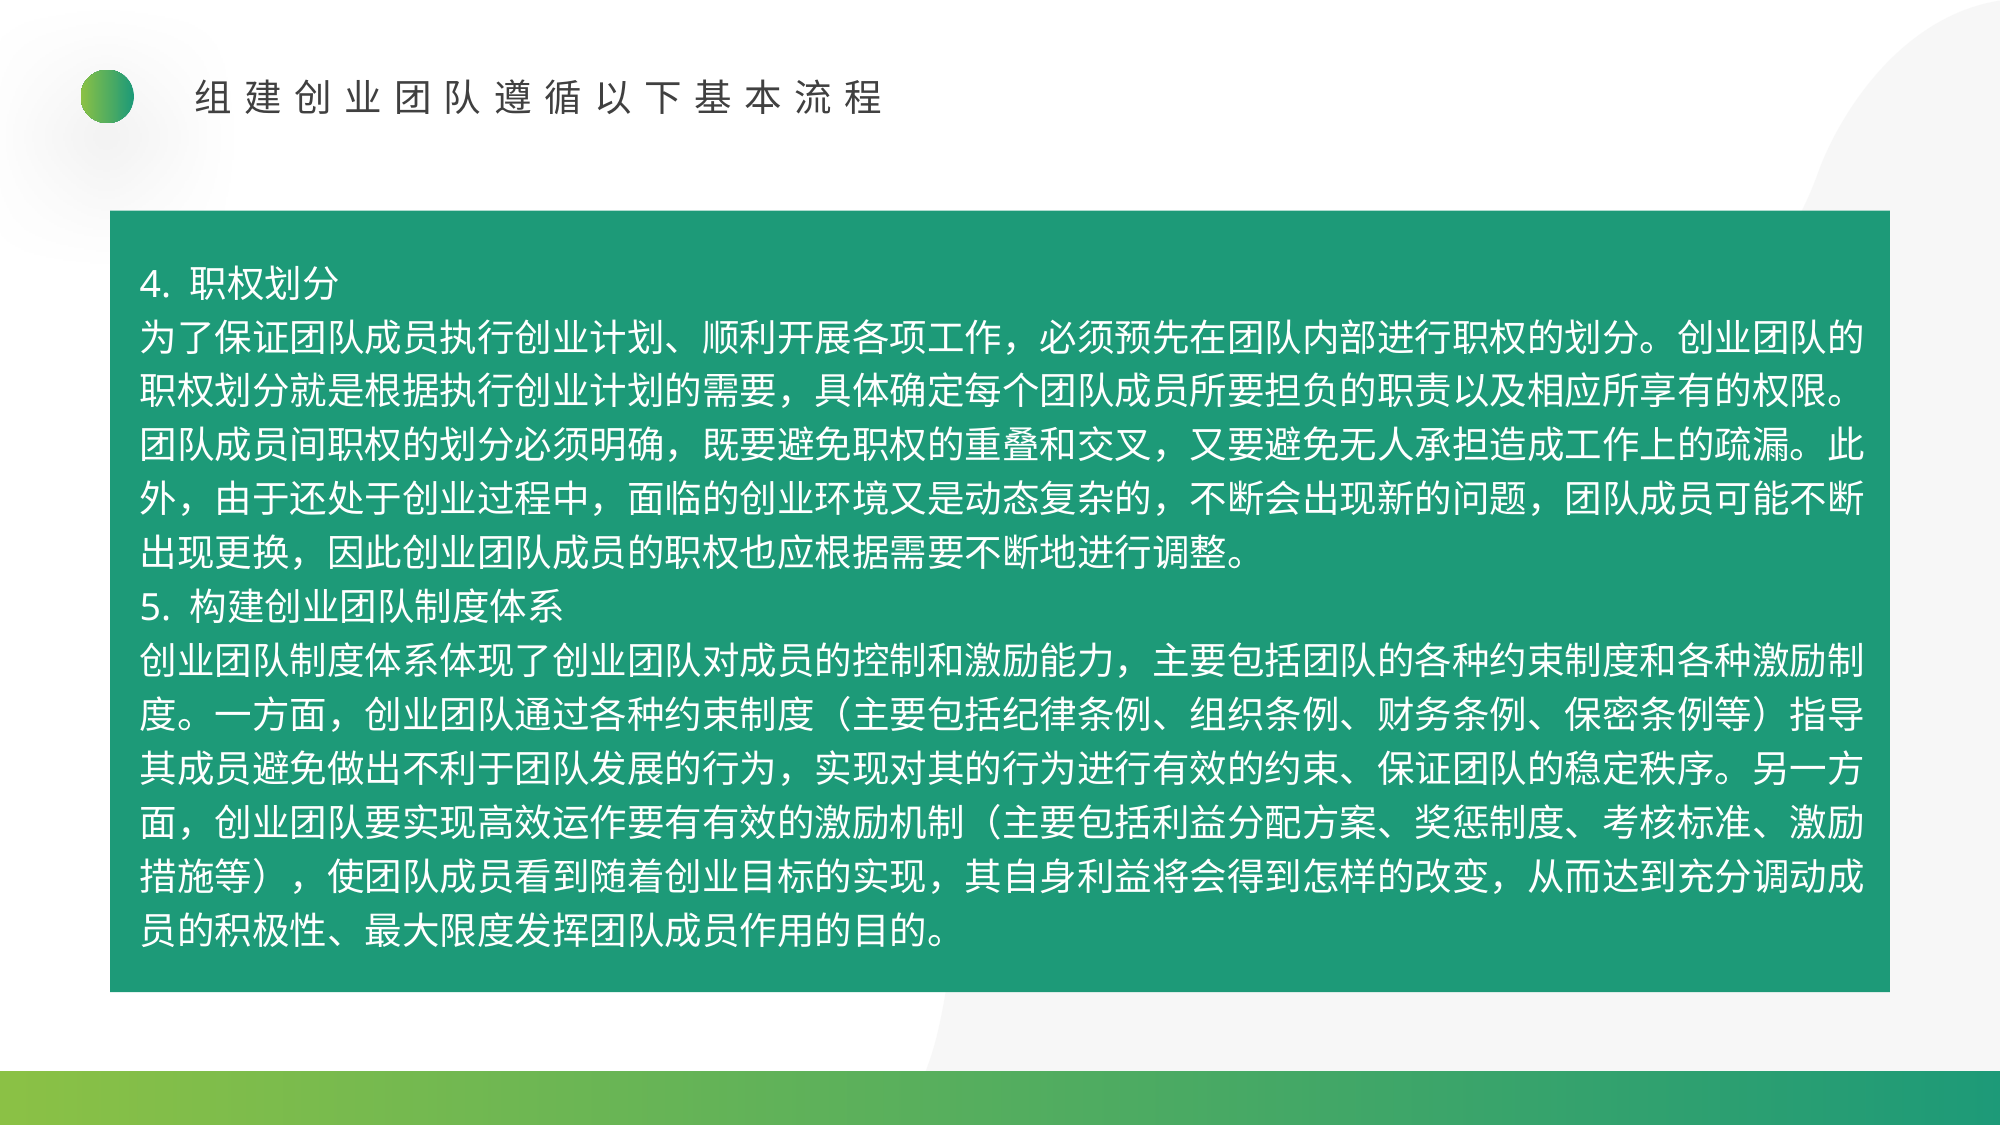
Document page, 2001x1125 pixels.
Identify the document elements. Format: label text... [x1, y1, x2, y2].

text_box 组建创业团队遵循以下基本流程 [179, 66, 937, 127]
text_box 4. 职权划分 为了保证团队成员执行创业计划、顺利开展各项工作，必须预先在团队内部进行职权的划分。创业团队的职权划分就是根据执行创业计划的需要，具体确定每个团队成员所要担负的职责以及相应所享有的权限。团队成员间职权的划分必须明确，既要避免职权的重叠和交叉，又要避免无人承担造成工作上的疏漏。此外，由于还处于创业过程中，面临的创业环境又是动态复杂的，不断会出现新的问题，团队成员可能不断出现更换，因此创业团队成员的职权也应根据需要不断地进行调整。 5. 构建创业团队制度体系 创业团队制度体系体现了创业团队对成员的控制和激励能力，主要包括团队的各种约束制度和各种激励制度。一方面，创业团队通过各种约束制度（主要包括纪律条例、组织条例、财务条例、保密条例等）指导其成员避免做出不利于团队发展的行为，实现对其的行为进行有效的约束、保证团队的稳定秩序。另一方面，创业团队要实现高效运作要有有效的激励机制（主要包括利益分配方案、奖惩制度、考核标准、激励措施等），使团队成员看到随着创业目标的实现，其自身利益将会得到怎样的改变，从而达到充分调动成员的积极性、最大限度发挥团队成员作用的目的。 [109, 210, 1891, 993]
